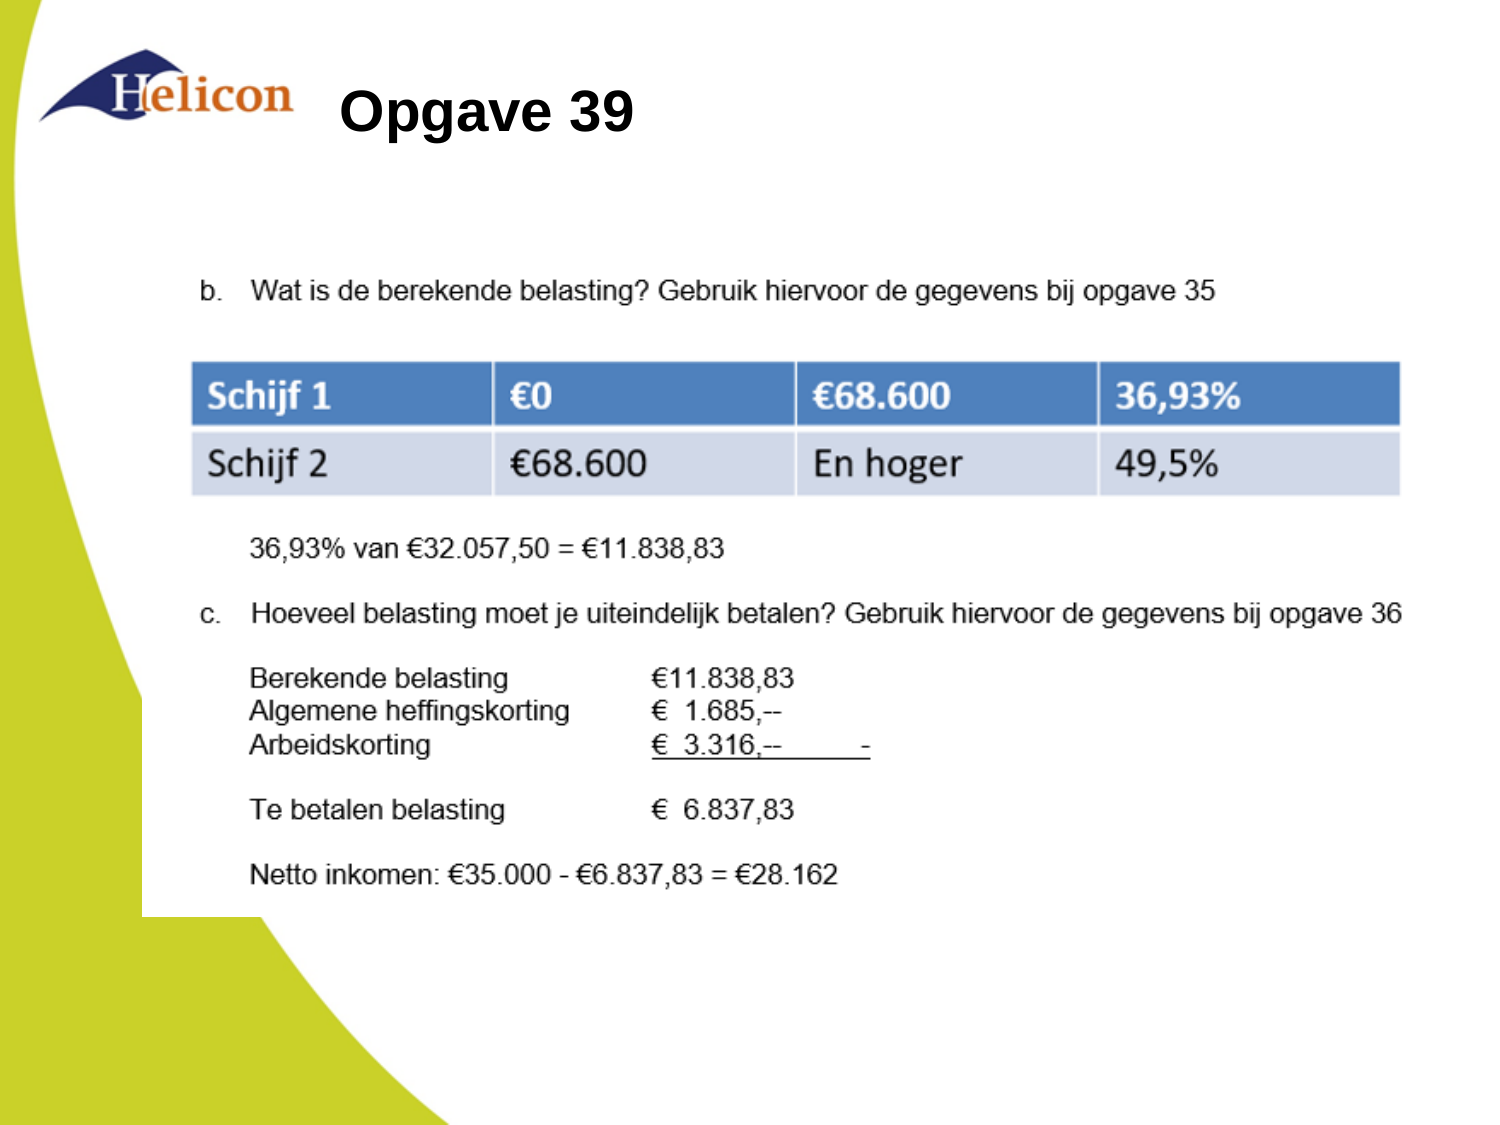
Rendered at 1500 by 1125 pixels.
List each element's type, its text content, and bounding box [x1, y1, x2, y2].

title Opgave 39 [324, 54, 1415, 161]
picture [0, 0, 1500, 1125]
